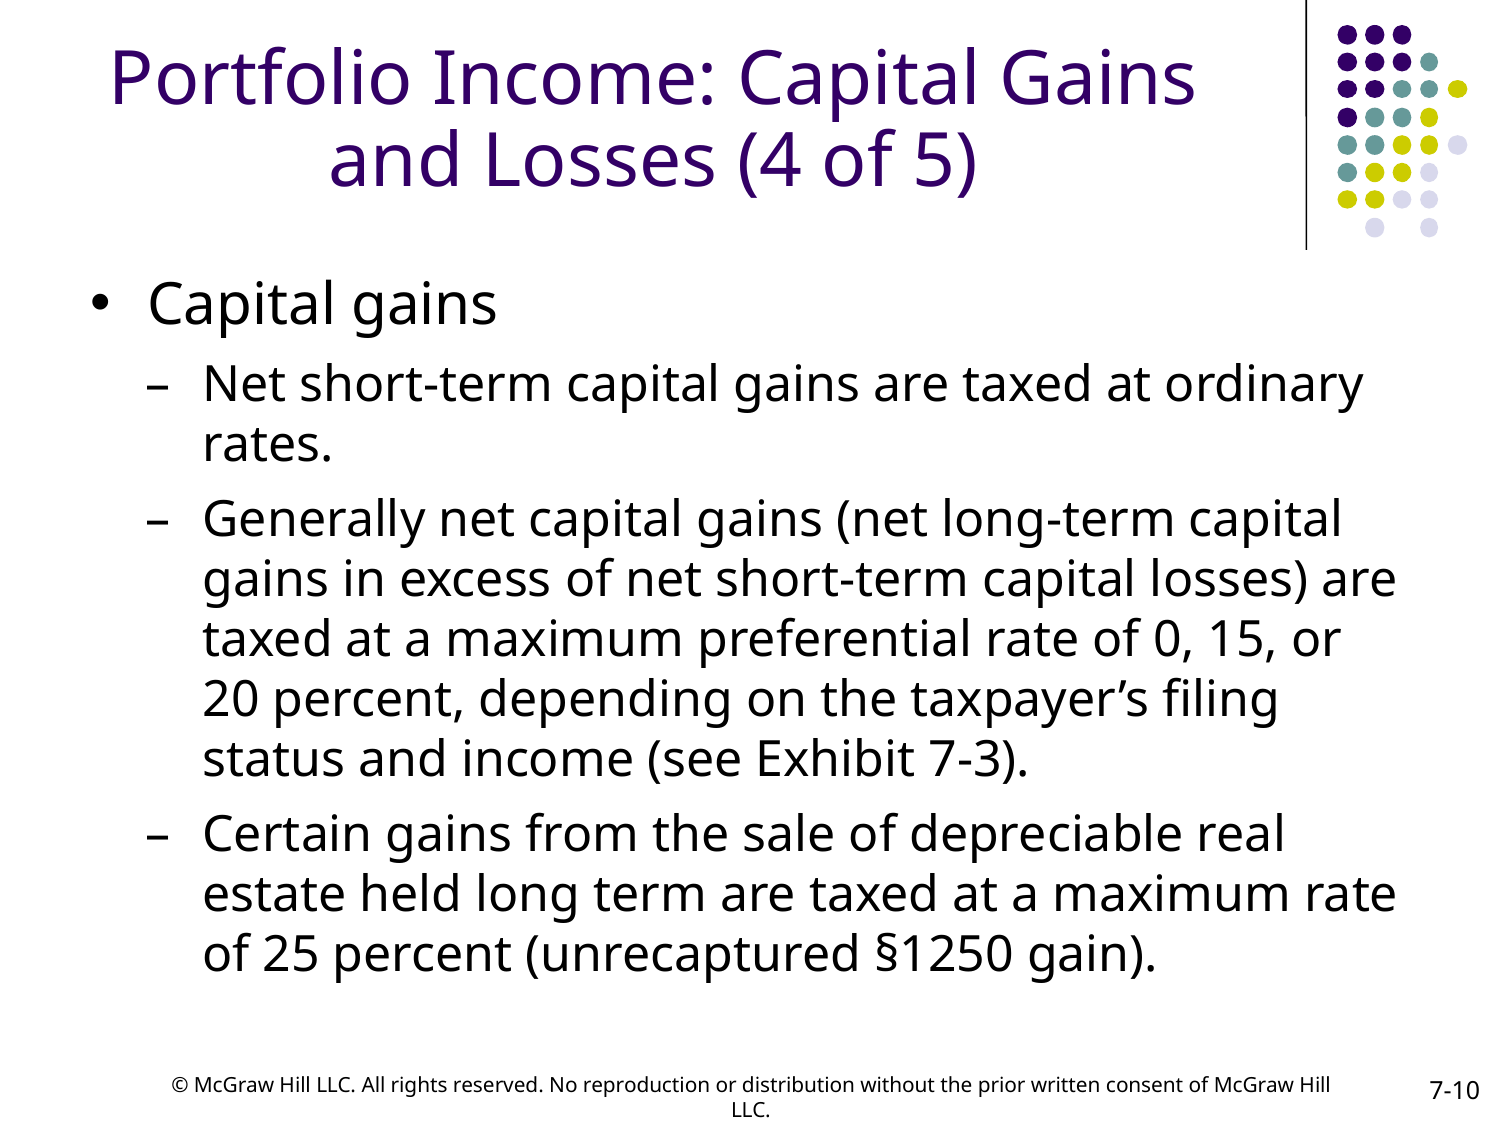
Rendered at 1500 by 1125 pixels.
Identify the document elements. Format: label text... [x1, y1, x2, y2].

slide_number 7-10 [1345, 1061, 1496, 1122]
list Capital gains Net short-term capital gains are taxed at ordinary rates. Generally net capital gains (net long-term capital gains in excess of net short-term capital losses) are taxed at a maximum preferential rate of 0, 15, or 20 percent, depending on the taxpayer’s filing status and income (see Exhibit 7-3). Certain gains from the sale of depreciable real estate held long term are taxed at a maximum rate of 25 percent (unrecaptured §1250 gain). [75, 259, 1425, 1062]
title Portfolio Income: Capital Gains and Losses (4 of 5) [32, 8, 1275, 234]
